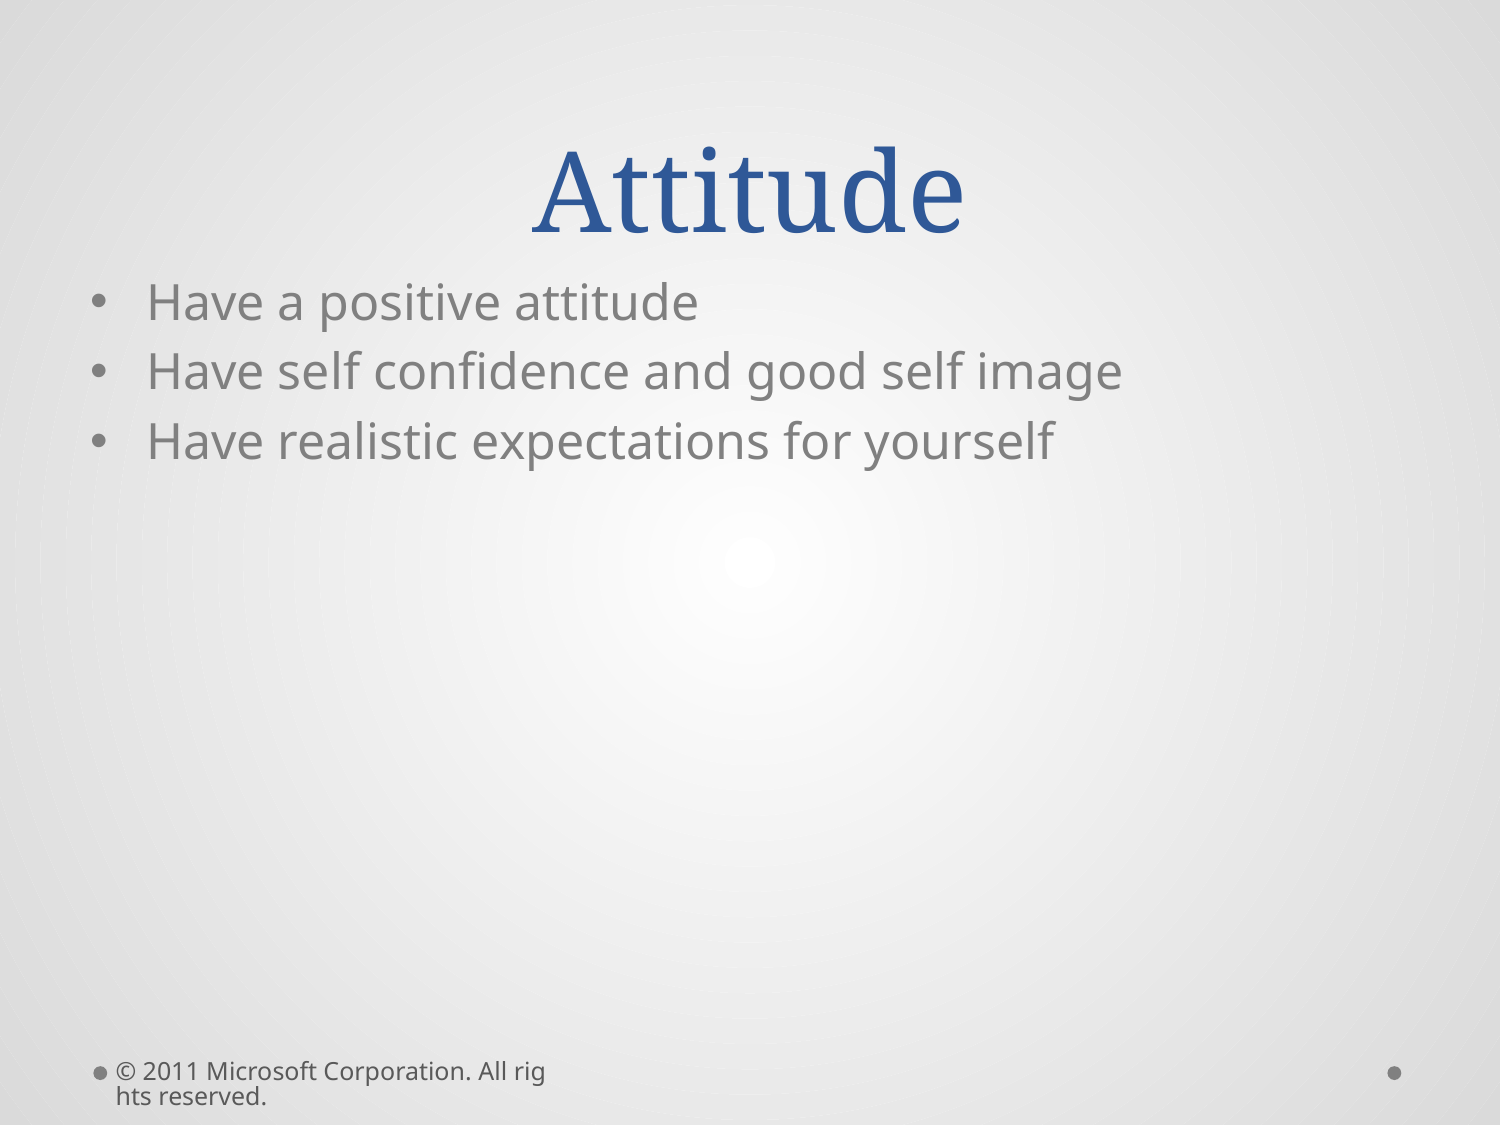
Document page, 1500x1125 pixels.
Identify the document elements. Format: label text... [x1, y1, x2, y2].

list Have a positive attitude Have self confidence and good self image Have realistic expectations for yourself [75, 262, 1425, 1005]
footer © 2011 Microsoft Corporation. All rights reserved. [108, 1042, 576, 1103]
title Attitude [75, 0, 1425, 262]
